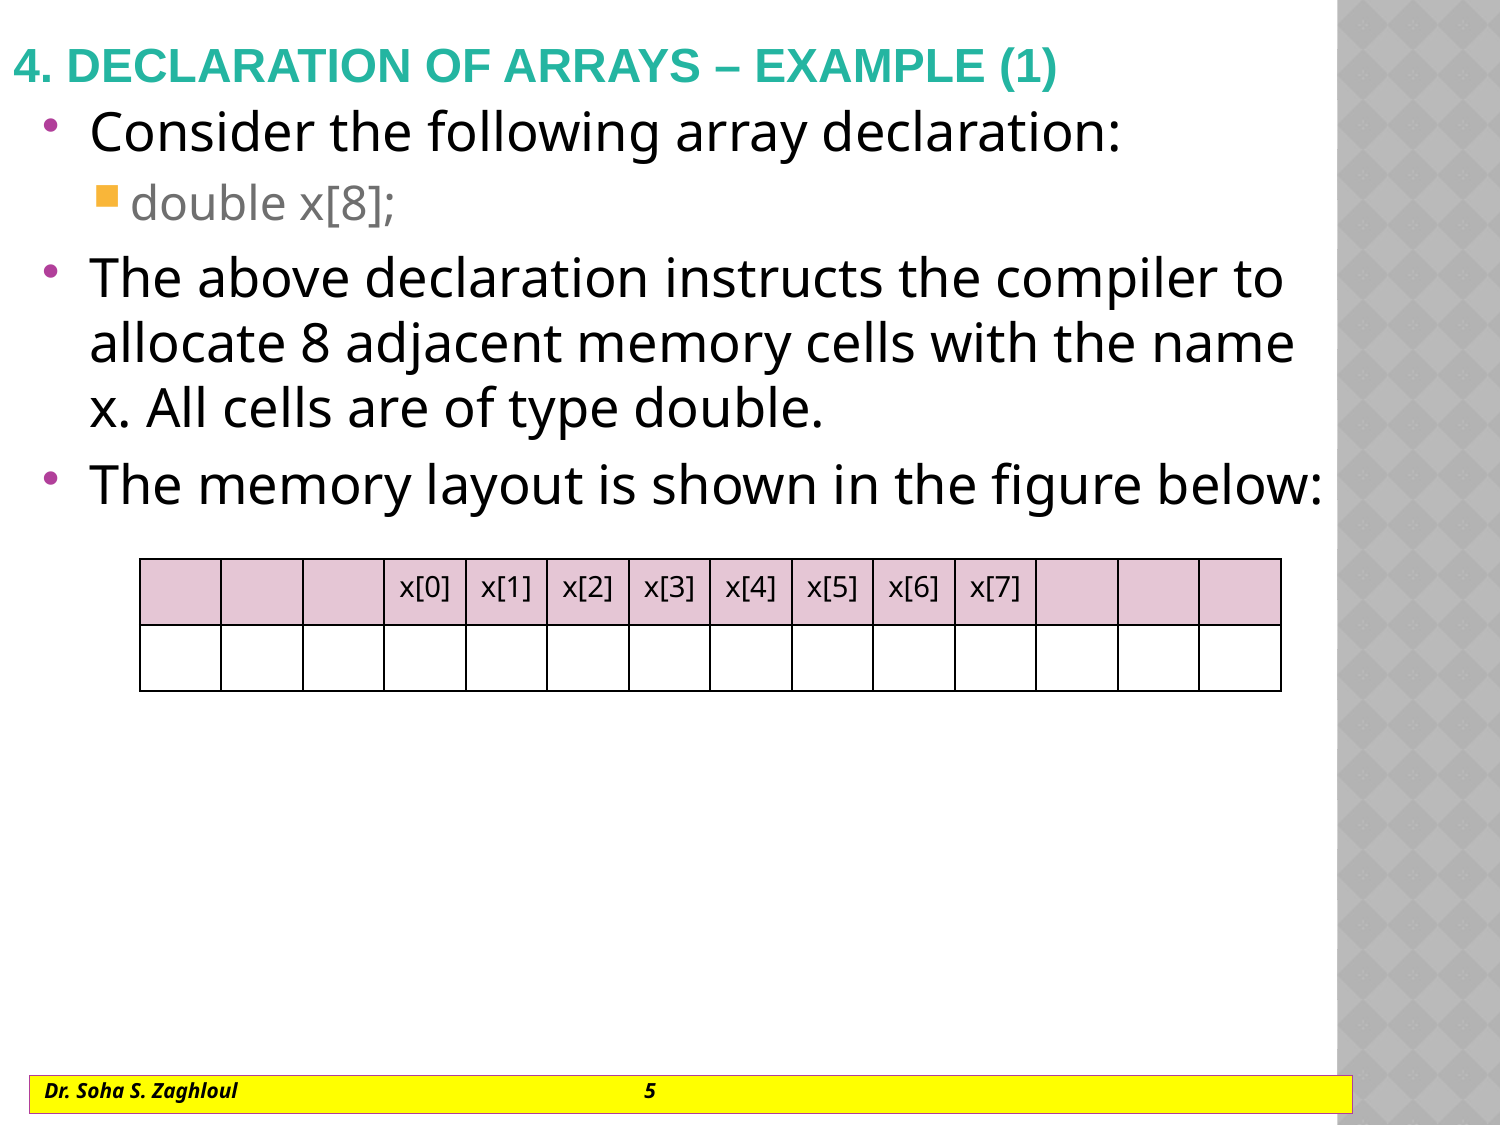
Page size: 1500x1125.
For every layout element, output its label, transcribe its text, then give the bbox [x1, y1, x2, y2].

table_cell [956, 626, 1035, 690]
table_header x[4] [711, 560, 791, 624]
text_box Dr. Soha S. Zaghloul 5 [29, 1075, 1353, 1114]
table_header [1037, 560, 1117, 624]
table_cell [222, 626, 302, 690]
table_header x[6] [874, 560, 954, 624]
list Consider the following array declaration: double x[8]; The above declaration instructs the compiler to allocate 8 adjacent memory cells with the name x. All cells are of type double. The memory layout is shown in the figure below: [29, 93, 1341, 1059]
table_header [1200, 560, 1280, 624]
table_header x[2] [548, 560, 628, 624]
table_cell [467, 626, 546, 690]
table_header [141, 560, 220, 624]
table_header [222, 560, 302, 624]
table_header x[7] [956, 560, 1035, 624]
table_cell [711, 626, 791, 690]
table_header [1119, 560, 1198, 624]
table_cell [1200, 626, 1280, 690]
table_header [304, 560, 383, 624]
table_cell [630, 626, 709, 690]
table_header x[1] [467, 560, 546, 624]
table_header x[5] [793, 560, 872, 624]
table_cell [1037, 626, 1117, 690]
table_cell [548, 626, 628, 690]
table_cell [141, 626, 220, 690]
table_header x[3] [630, 560, 709, 624]
table_cell [1119, 626, 1198, 690]
table_cell [874, 626, 954, 690]
table_cell [385, 626, 465, 690]
table_header x[0] [385, 560, 465, 624]
table_cell [793, 626, 872, 690]
title 4. Declaration of arrays – example (1) [5, 19, 1341, 93]
table_cell [304, 626, 383, 690]
